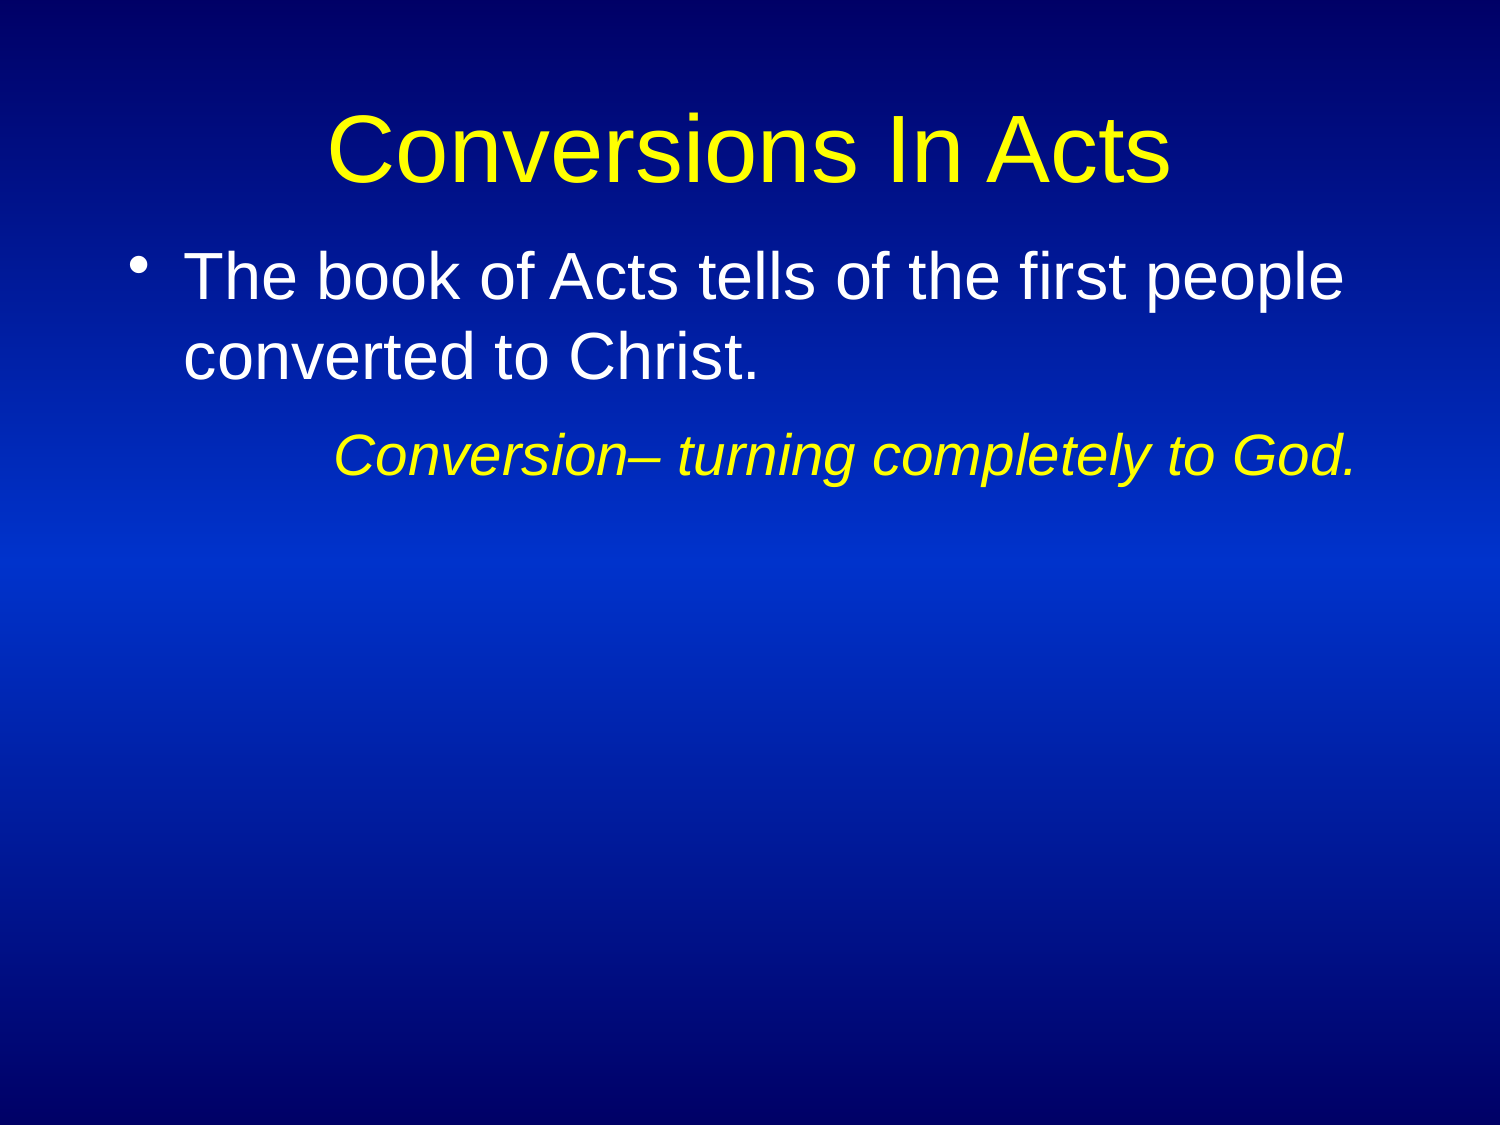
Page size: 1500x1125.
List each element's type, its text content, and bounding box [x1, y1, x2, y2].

title Conversions In Acts [37, 50, 1463, 238]
list The book of Acts tells of the first people converted to Christ. Conversion– turning completely to God. [112, 224, 1463, 1125]
